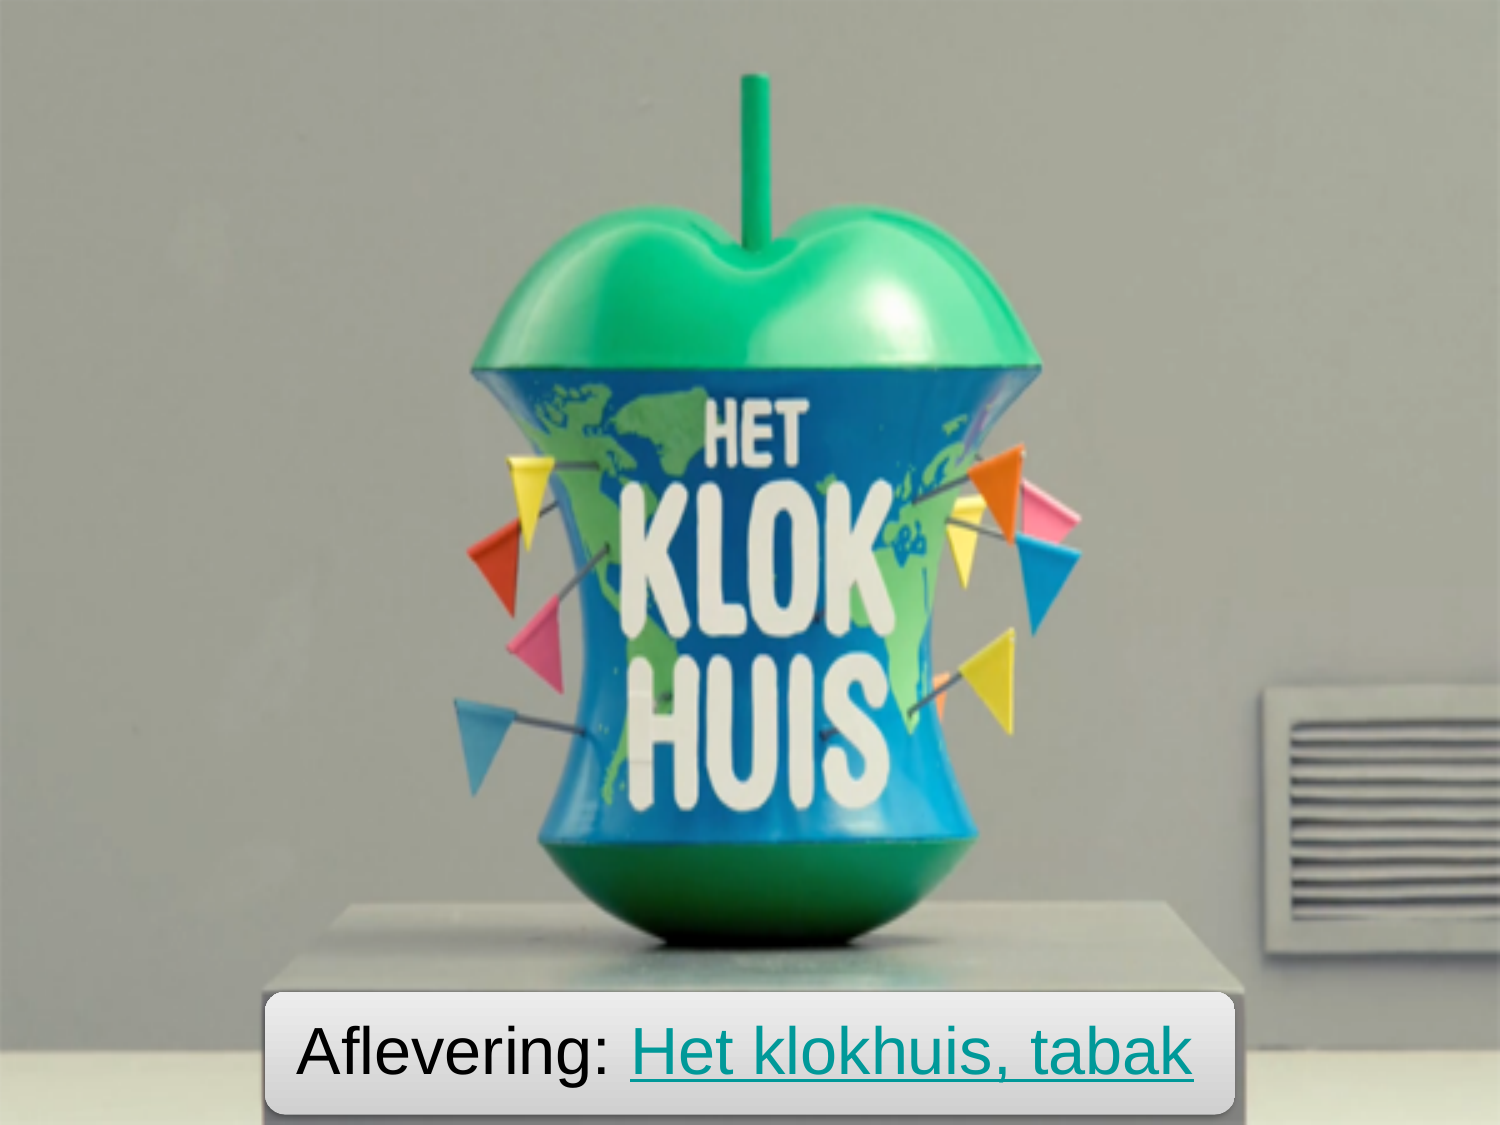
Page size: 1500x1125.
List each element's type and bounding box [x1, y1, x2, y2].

list [264, 976, 1236, 1125]
picture [0, 0, 1500, 1125]
